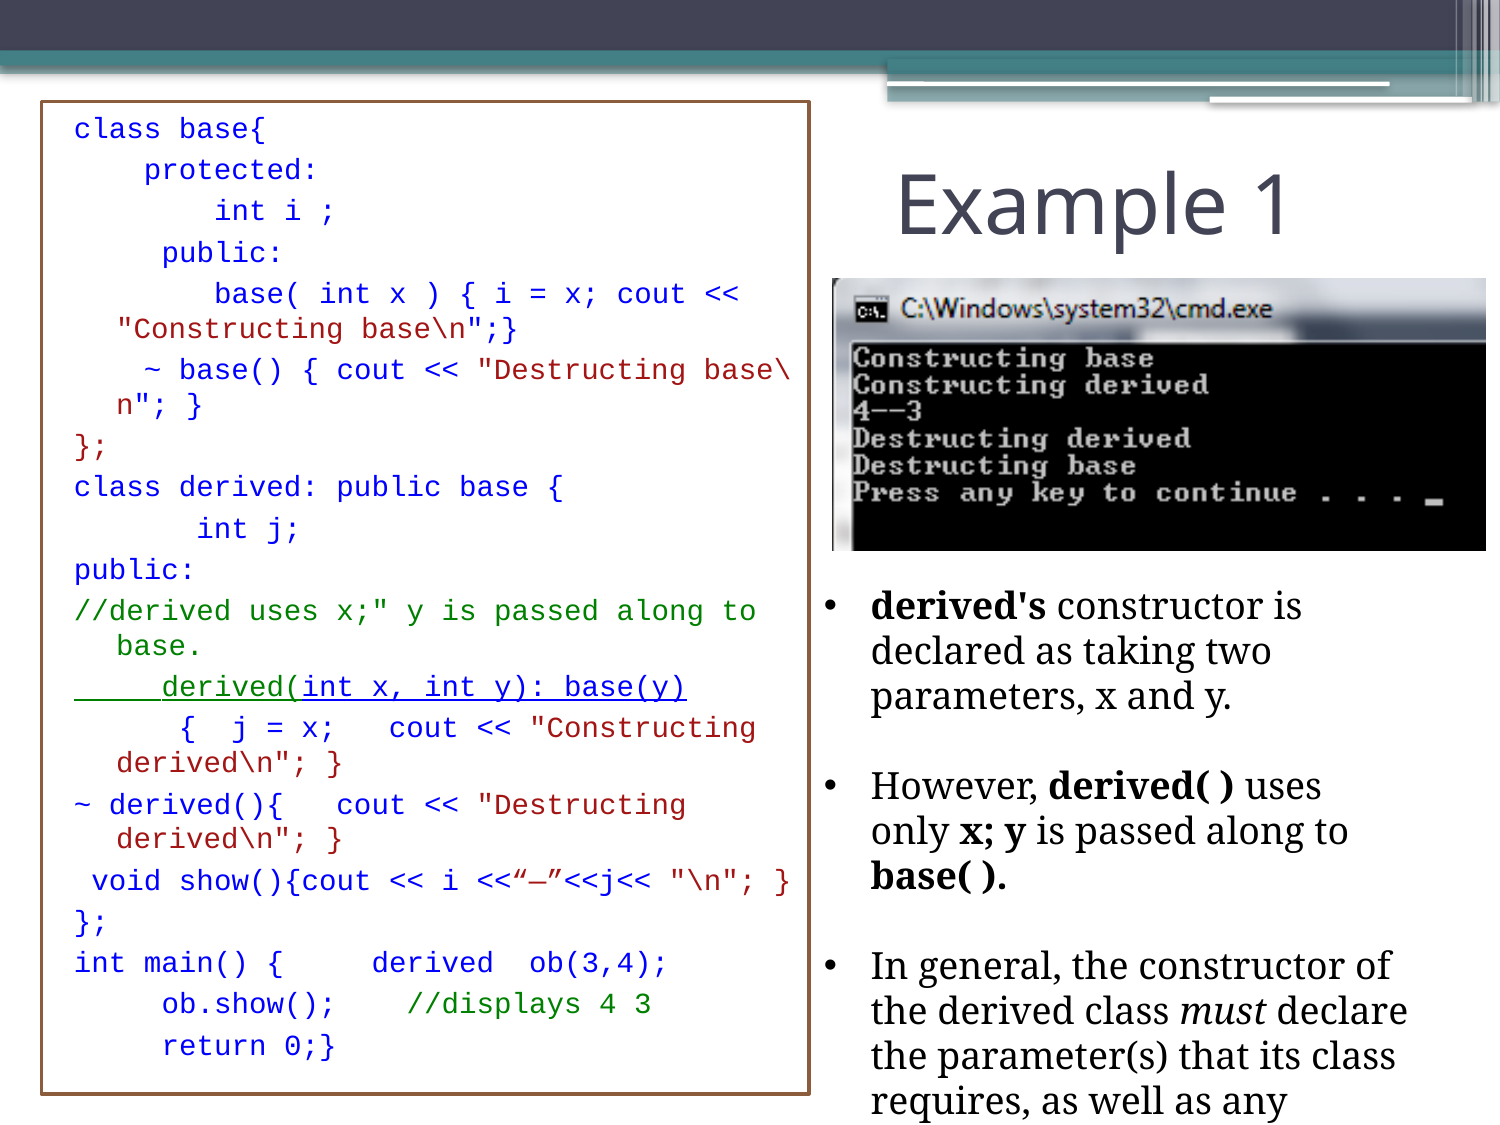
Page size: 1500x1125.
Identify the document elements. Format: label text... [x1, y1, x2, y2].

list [832, 278, 1486, 551]
text_box derived's constructor is declared as taking two parameters, x and y. However, derived( ) uses only x; y is passed along to base( ). In general, the constructor of the derived class must declare the parameter(s) that its class requires, as well as any required by the base class. [808, 574, 1425, 1125]
list class base{ protected: int i ; public: base( int x ) { i = x; cout << "Constructing base\n";} ~ base() { cout << "Destructing base\n"; } }; class derived: public base { int j; public: //derived uses x;" y is passed along to base. derived(int x, int y): base(y) { j = x; cout << "Constructing derived\n"; } ~ derived(){ cout << "Destructing derived\n"; } void show(){cout << i <<“—”<<j<< "\n"; } }; int main() { derived ob(3,4); ob.show(); //displays 4 3 return 0;} [40, 100, 811, 1096]
title Example 1 [879, 113, 1425, 276]
